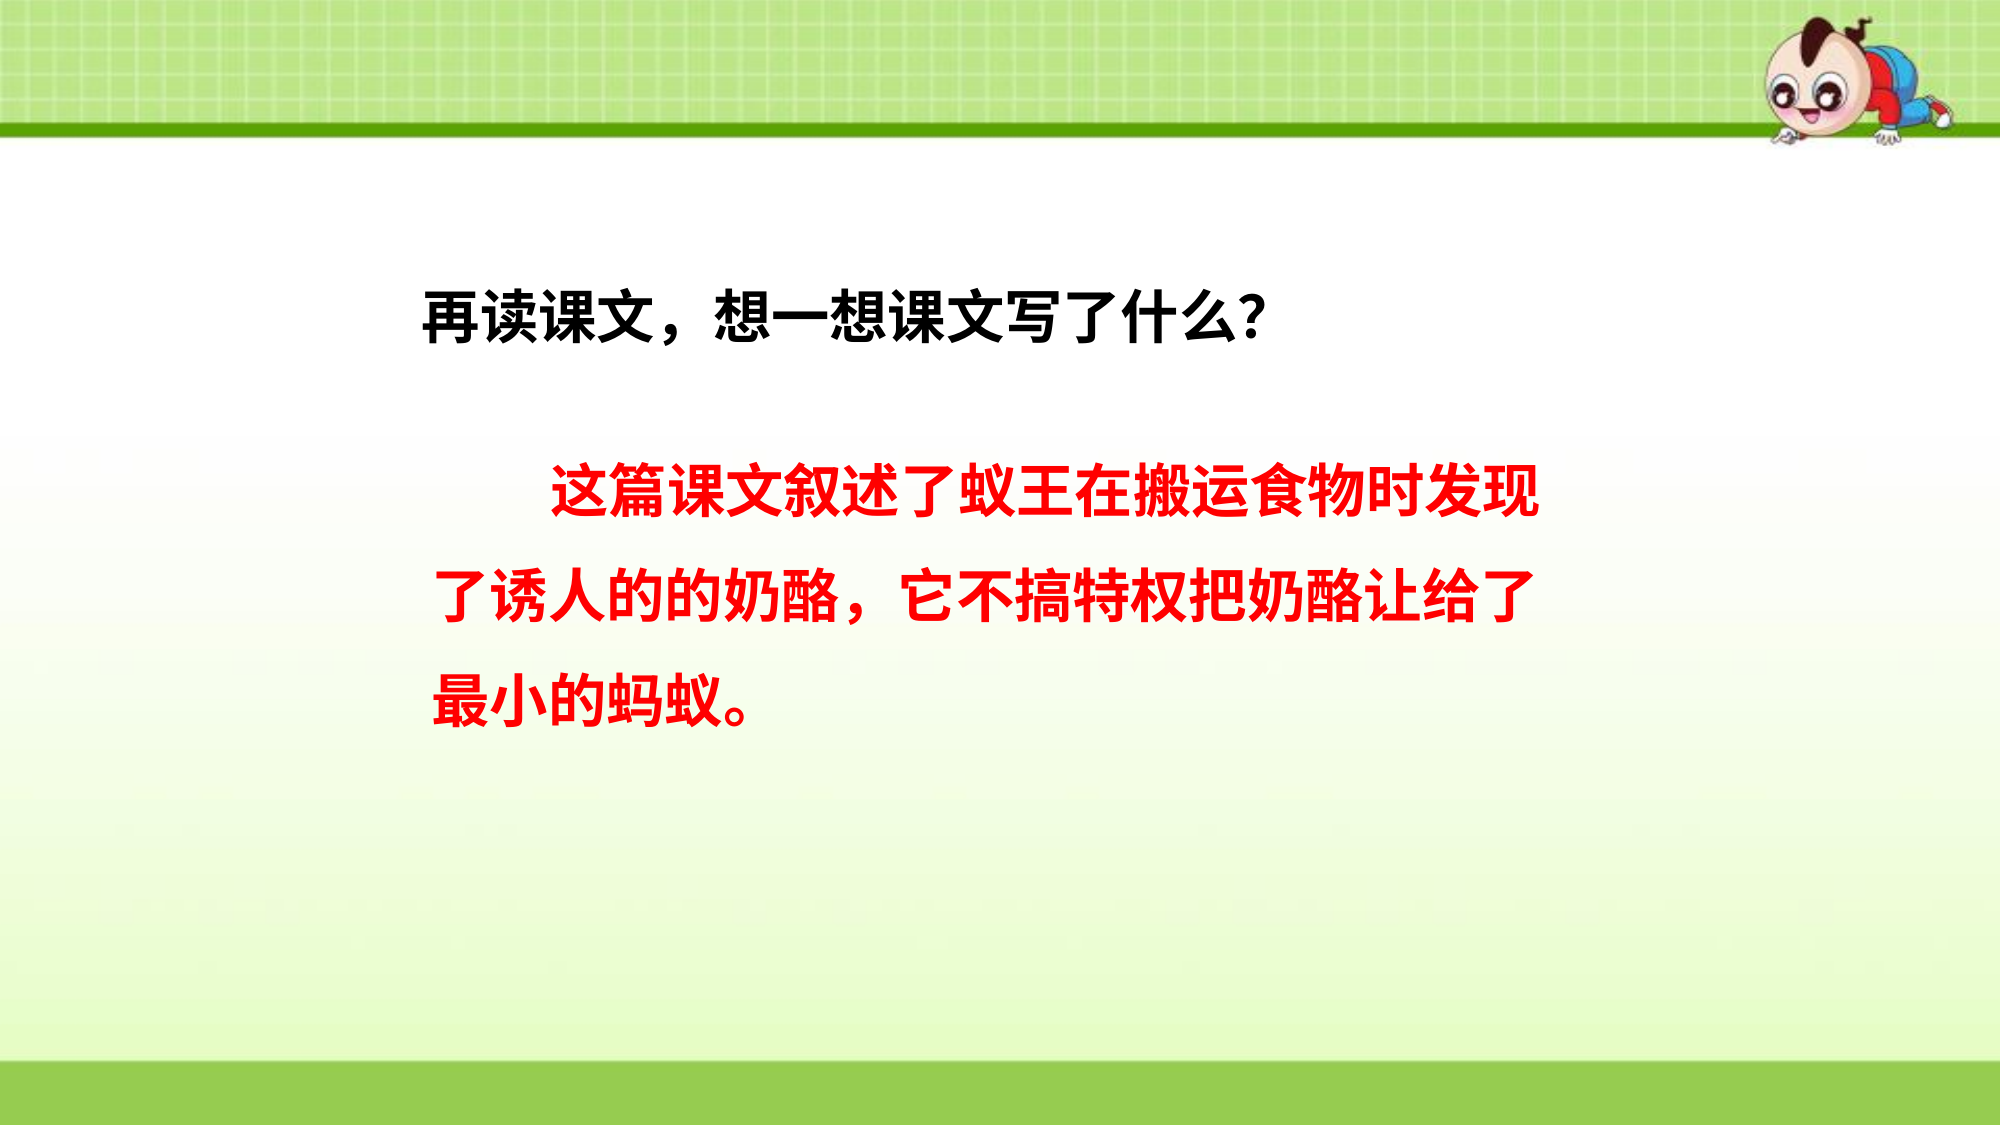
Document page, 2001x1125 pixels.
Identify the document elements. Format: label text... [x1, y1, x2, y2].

text_box 再读课文，想一想课文写了什么？ [407, 272, 1532, 358]
picture [0, 0, 2000, 1125]
text_box 这篇课文叙述了蚁王在搬运食物时发现了诱人的的奶酪，它不搞特权把奶酪让给了最小的蚂蚁。 [415, 409, 1612, 743]
